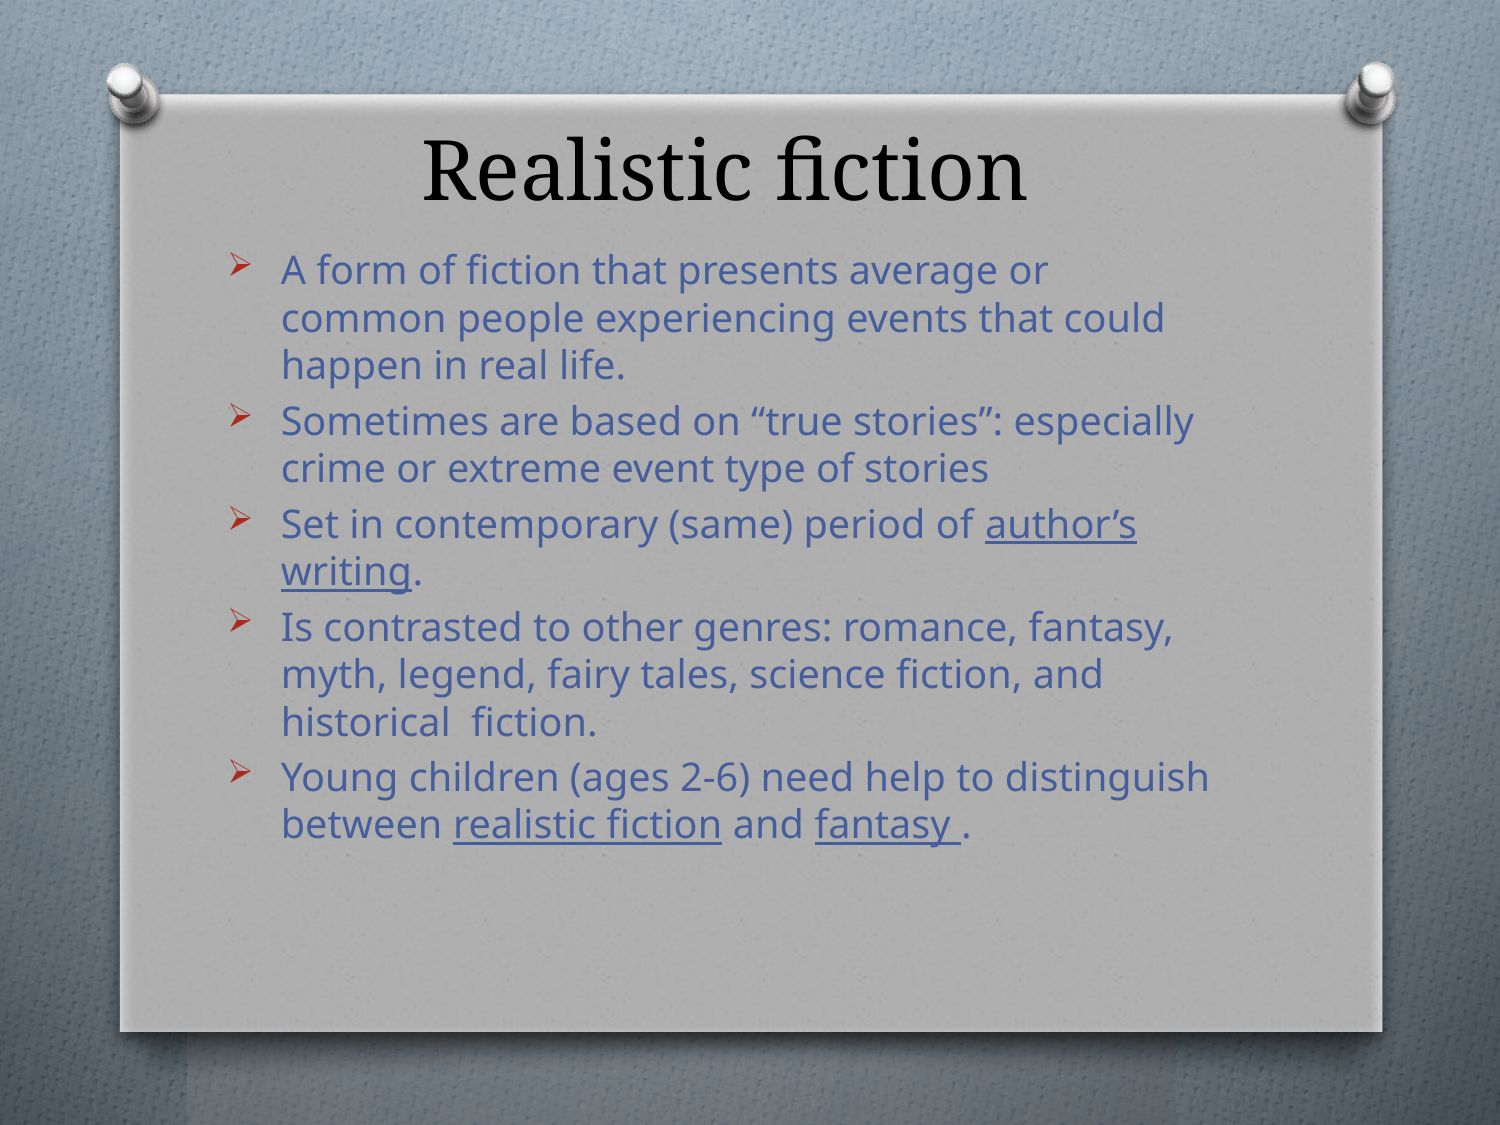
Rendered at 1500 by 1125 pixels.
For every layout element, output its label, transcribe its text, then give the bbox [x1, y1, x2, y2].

title Realistic fiction [212, 96, 1239, 225]
picture [1317, 35, 1439, 156]
picture [75, 29, 198, 153]
list A form of fiction that presents average or common people experiencing events that could happen in real life. Sometimes are based on “true stories”: especially crime or extreme event type of stories Set in contemporary (same) period of author’s writing. Is contrasted to other genres: romance, fantasy, myth, legend, fairy tales, science fiction, and historical fiction. Young children (ages 2-6) need help to distinguish between realistic fiction and fantasy . [212, 237, 1235, 925]
